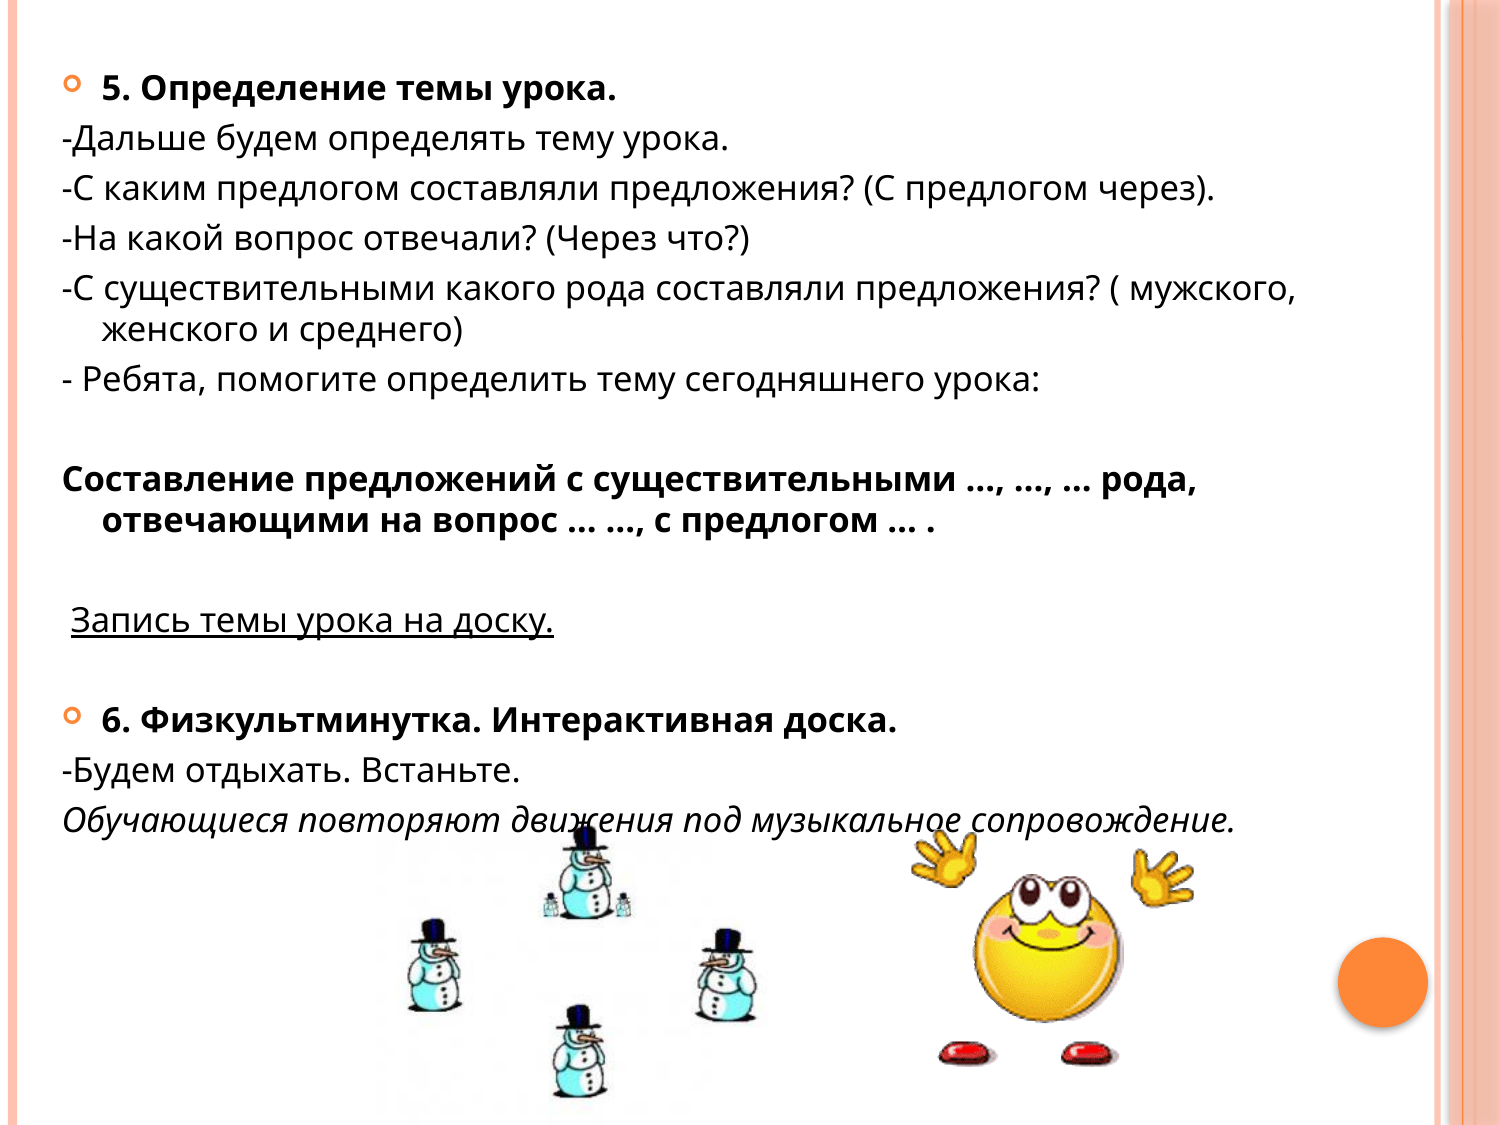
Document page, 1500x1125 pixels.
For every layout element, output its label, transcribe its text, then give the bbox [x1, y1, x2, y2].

picture [374, 808, 798, 1125]
list 5. Определение темы урока. -Дальше будем определять тему урока. -С каким предлогом составляли предложения? (С предлогом через). -На какой вопрос отвечали? (Через что?) -С существительными какого рода составляли предложения? ( мужского, женского и среднего) - Ребята, помогите определить тему сегодняшнего урока: Составление предложений с существительными …, …, … рода, отвечающими на вопрос … …, с предлогом … . Запись темы урока на доску. 6. Физкультминутка. Интерактивная доска. -Будем отдыхать. Встаньте. Обучающиеся повторяют движения под музыкальное сопровождение. [46, 58, 1430, 856]
picture [890, 819, 1196, 1068]
